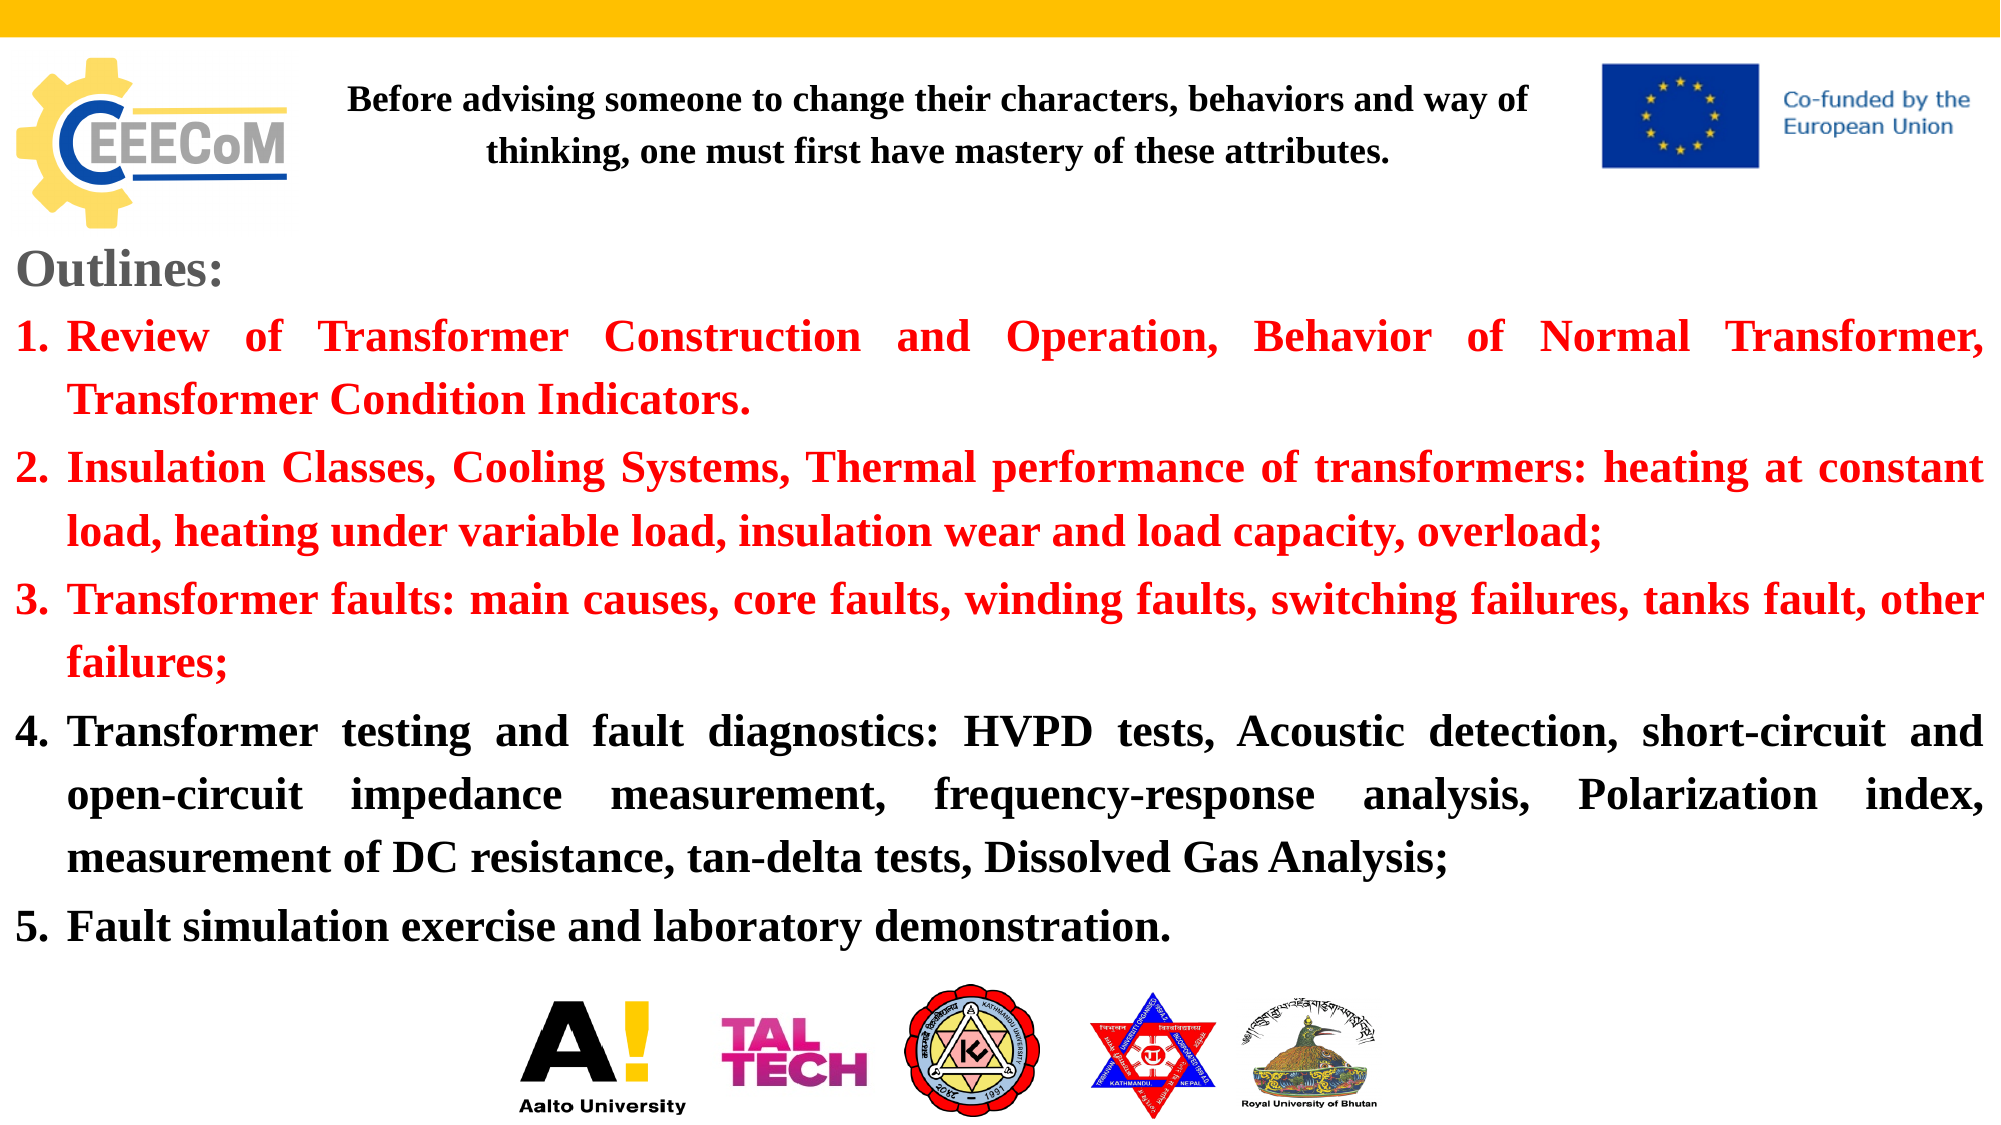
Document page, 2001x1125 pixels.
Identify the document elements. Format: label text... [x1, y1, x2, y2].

title Before advising someone to change their characters, behaviors and way of thinking, one must first have mastery of these attributes. [312, 37, 1565, 201]
picture [512, 984, 1382, 1125]
picture [11, 50, 299, 224]
picture [1595, 46, 2000, 181]
list Outlines: Review of Transformer Construction and Operation, Behavior of Normal Transformer, Transformer Condition Indicators. Insulation Classes, Cooling Systems, Thermal performance of transformers: heating at constant load, heating under variable load, insulation wear and load capacity, overload; Transformer faults: main causes, core faults, winding faults, switching failures, tanks fault, other failures; Transformer testing and fault diagnostics: HVPD tests, Acoustic detection, short-circuit and open-circuit impedance measurement, frequency-response analysis, Polarization index, measurement of DC resistance, tan-delta tests, Dissolved Gas Analysis; Fault simulation exercise and laboratory demonstration. [0, 224, 2000, 975]
